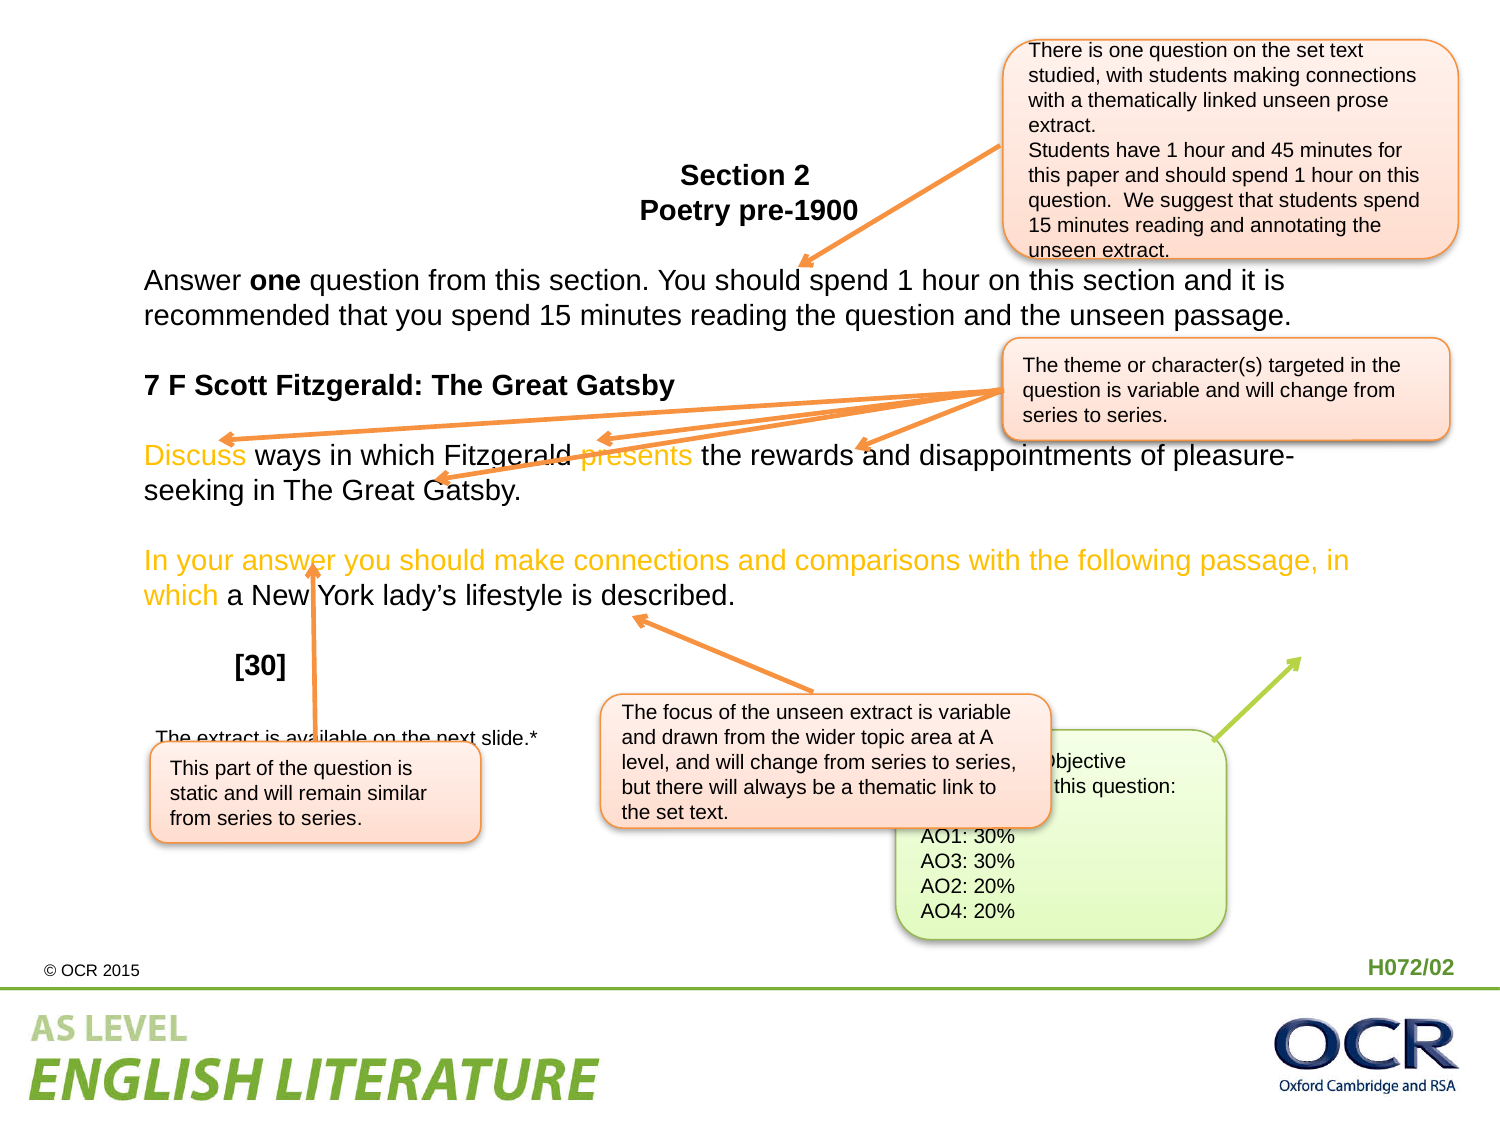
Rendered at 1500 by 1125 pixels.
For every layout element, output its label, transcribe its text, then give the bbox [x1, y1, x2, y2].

text_box Assessment Objective weightings for this question: AO1: 30% AO3: 30% AO2: 20% AO4: 20% [894, 729, 1228, 941]
picture [0, 987, 1500, 1124]
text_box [797, 145, 1001, 268]
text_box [312, 562, 316, 742]
text_box There is one question on the set text studied, with students making connections with a thematically linked unseen prose extract. Students have 1 hour and 45 minutes for this paper and should spend 1 hour on this question. We suggest that students spend 15 minutes reading and annotating the unseen extract. [1002, 38, 1460, 260]
text_box The focus of the unseen extract is variable and drawn from the wider topic area at A level, and will change from series to series, but there will always be a thematic link to the set text. [599, 693, 1052, 829]
text_box The theme or character(s) targeted in the question is variable and will change from series to series. [1002, 337, 1451, 442]
text_box This part of the question is static and will remain similar from series to series. [149, 740, 482, 844]
text_box Section 2 Poetry pre-1900 Answer one question from this section. You should spend 1 hour on this section and it is recommended that you spend 15 minutes reading the question and the unseen passage. 7 F Scott Fitzgerald: The Great Gatsby Discuss ways in which Fitzgerald presents the rewards and disappointments of pleasure-seeking in The Great Gatsby. In your answer you should make connections and comparisons with the following passage, in which a New York lady’s lifestyle is described. [30] The extract is available on the next slide.* [129, 149, 1370, 759]
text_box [1212, 656, 1302, 742]
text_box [631, 615, 814, 693]
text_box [218, 390, 430, 441]
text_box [433, 388, 1004, 481]
